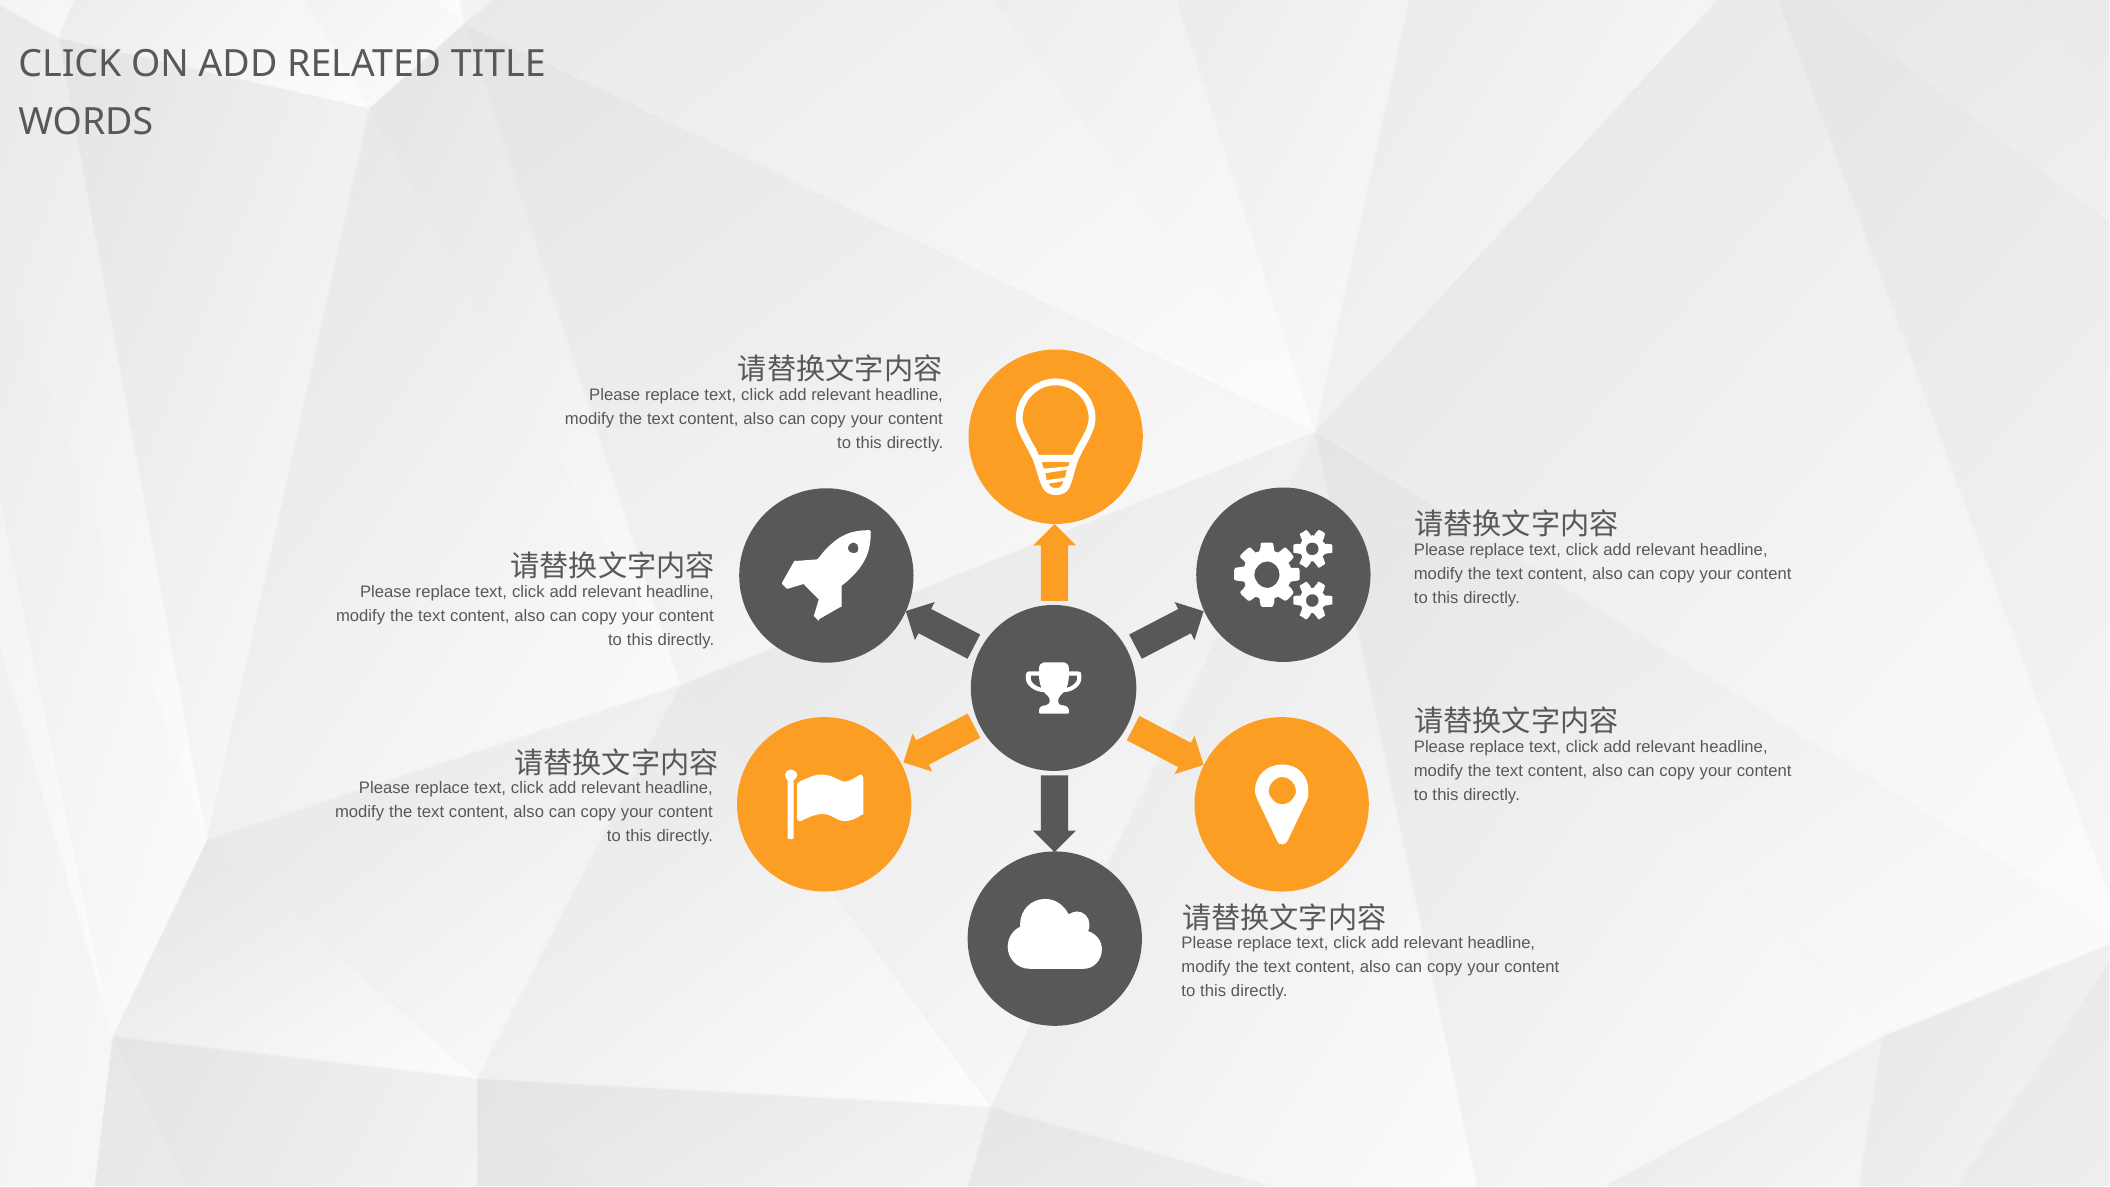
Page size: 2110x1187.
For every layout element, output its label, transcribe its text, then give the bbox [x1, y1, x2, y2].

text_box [970, 604, 1137, 771]
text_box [323, 540, 716, 650]
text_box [967, 851, 1142, 1026]
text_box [1181, 891, 1574, 1001]
text_box [1137, 602, 1196, 659]
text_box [1413, 498, 1807, 608]
text_box [914, 602, 970, 659]
text_box [912, 713, 970, 772]
text_box [1033, 524, 1077, 601]
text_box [1196, 487, 1371, 662]
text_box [322, 737, 720, 846]
picture [0, 0, 2110, 1186]
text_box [1194, 717, 1369, 891]
text_box [1033, 775, 1077, 851]
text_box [968, 349, 1143, 524]
text_box [1137, 715, 1194, 775]
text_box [1413, 695, 1807, 805]
text_box CLICK ON ADD RELATED TITLE WORDS [3, 18, 595, 150]
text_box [736, 717, 912, 892]
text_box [739, 488, 914, 663]
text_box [552, 343, 944, 453]
